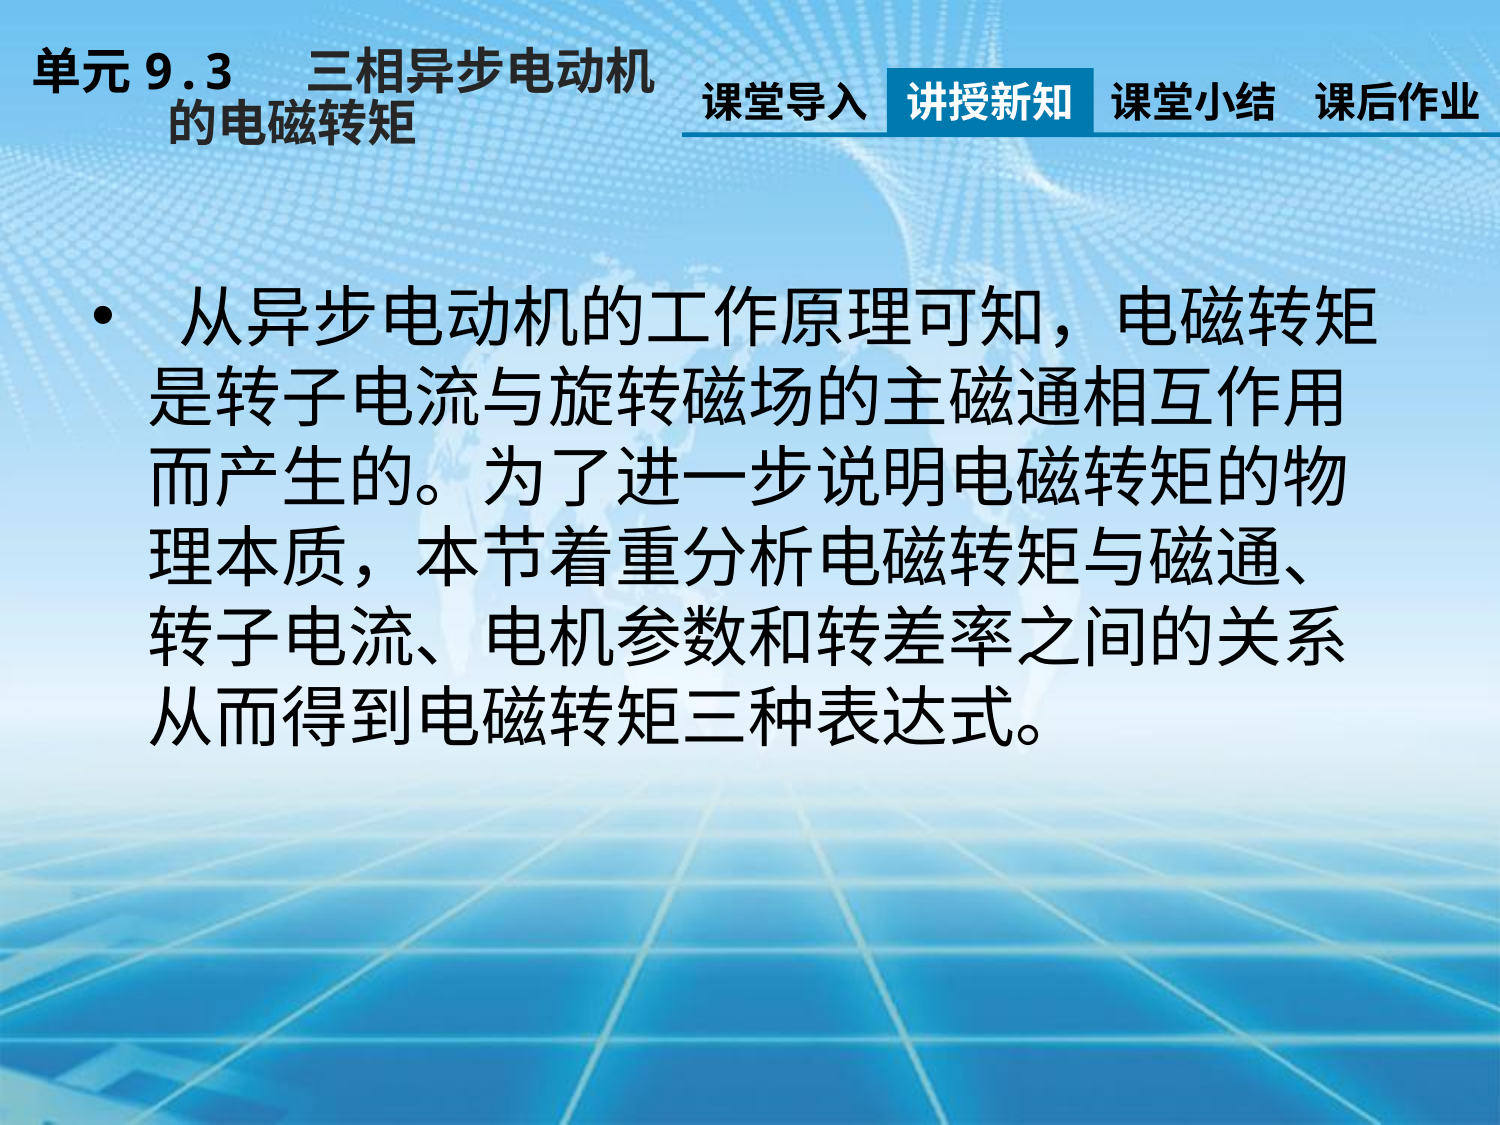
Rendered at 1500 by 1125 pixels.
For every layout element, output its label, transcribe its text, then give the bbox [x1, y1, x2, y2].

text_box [16, 39, 1500, 160]
picture [0, 0, 1500, 1125]
text_box 从异步电动机的工作原理可知，电磁转矩是转子电流与旋转磁场的主磁通相互作用而产生的。为了进一步说明电磁转矩的物理本质，本节着重分析电磁转矩与磁通、转子电流、电机参数和转差率之间的关系从而得到电磁转矩三种表达式。 [76, 267, 1427, 1010]
